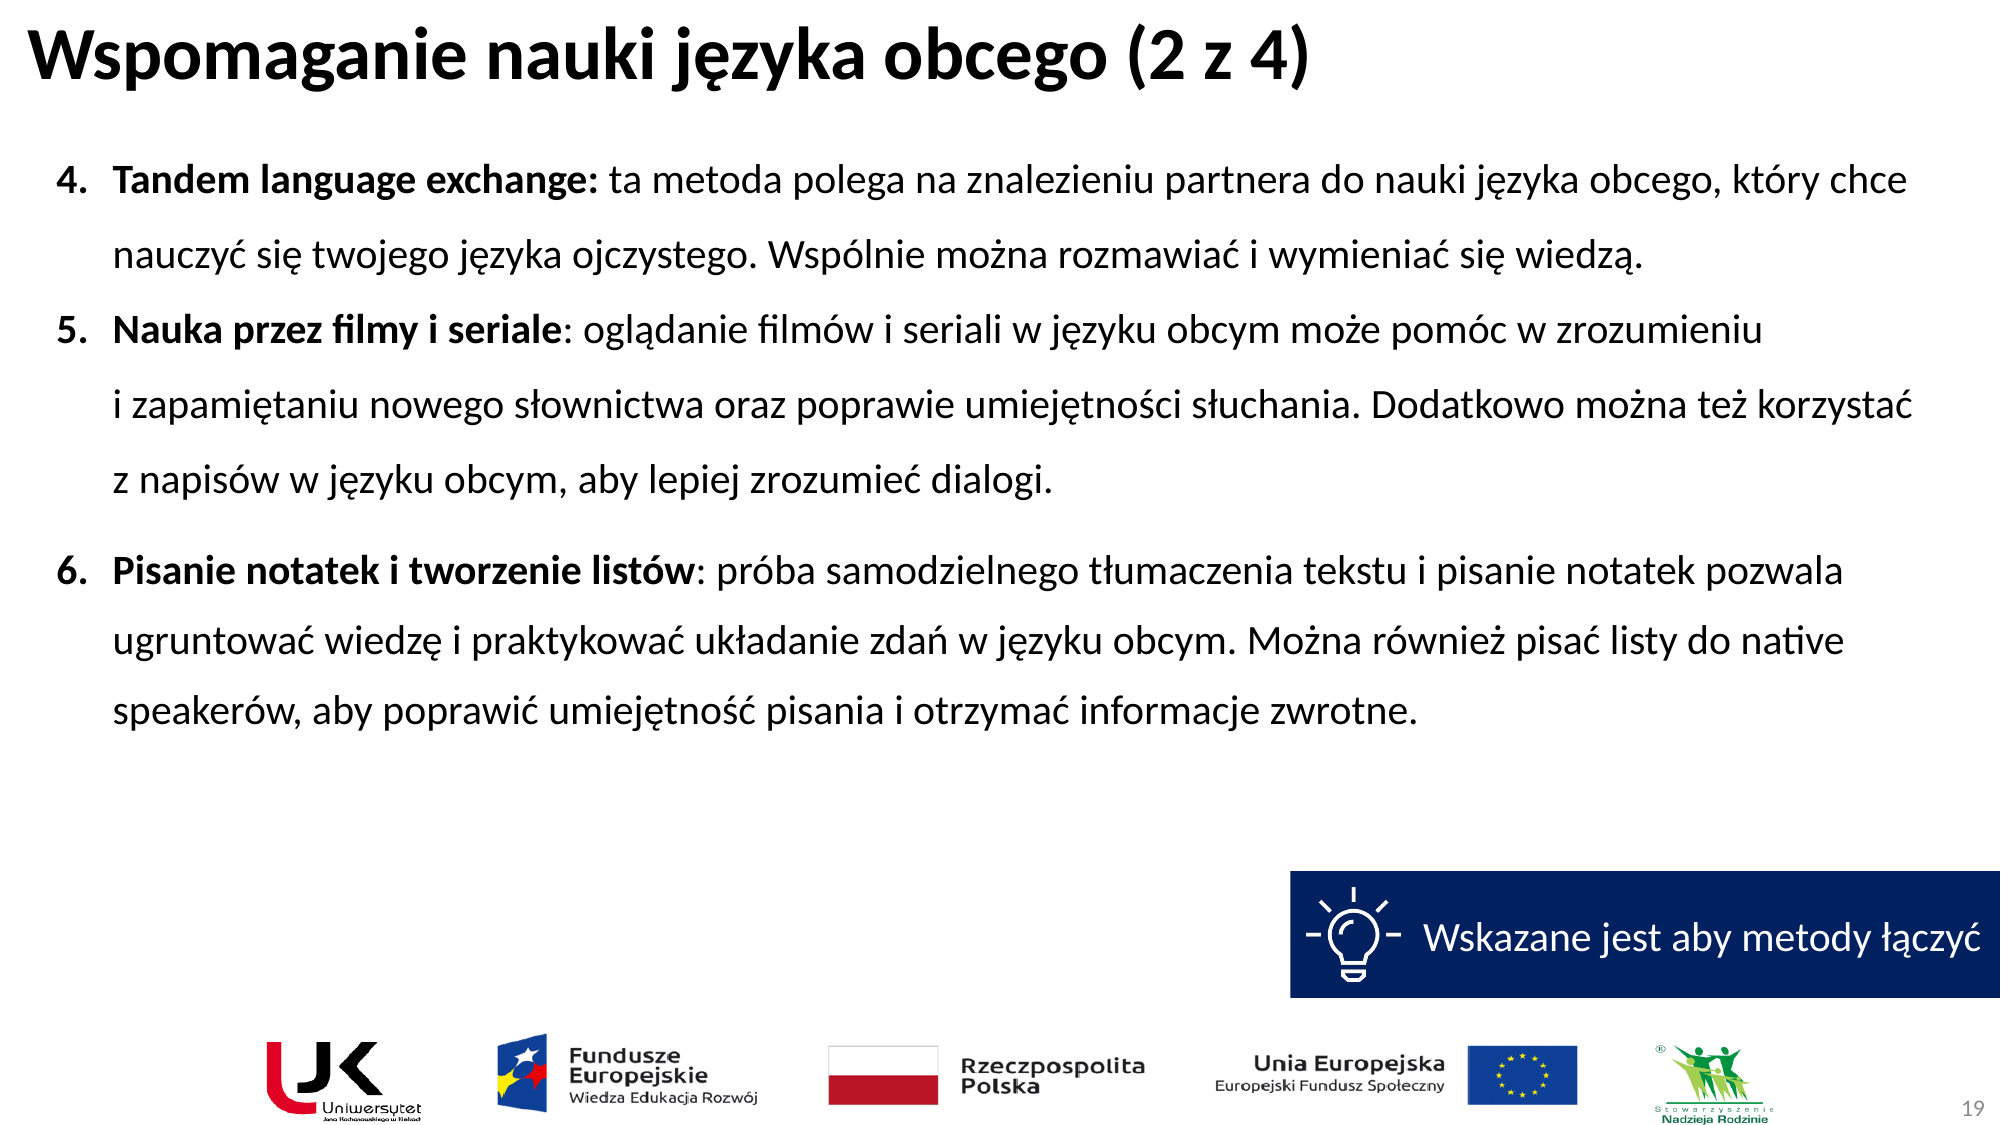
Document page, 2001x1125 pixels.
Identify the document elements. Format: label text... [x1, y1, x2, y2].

title Wspomaganie nauki języka obcego (2 z 4) [27, 4, 1540, 106]
picture [266, 1042, 421, 1122]
slide_number 19 [1832, 1089, 2000, 1125]
picture [1290, 871, 1417, 998]
list Tandem language exchange: ta metoda polega na znalezieniu partnera do nauki języka obcego, który chce nauczyć się twojego języka ojczystego. Wspólnie można rozmawiać i wymieniać się wiedzą. Nauka przez filmy i seriale: oglądanie filmów i seriali w języku obcym może pomóc w zrozumieniu i zapamiętaniu nowego słownictwa oraz poprawie umiejętności słuchania. Dodatkowo można też korzystać z napisów w języku obcym, aby lepiej zrozumieć dialogi. Pisanie notatek i tworzenie listów: próba samodzielnego tłumaczenia tekstu i pisanie notatek pozwala ugruntować wiedzę i praktykować układanie zdań w języku obcym. Można również pisać listy do native speakerów, aby poprawić umiejętność pisania i otrzymać informacje zwrotne. [27, 127, 1970, 734]
picture [463, 1004, 1613, 1125]
picture [1655, 1044, 1774, 1125]
text_box Wskazane jest aby metody łączyć [1289, 870, 2000, 999]
